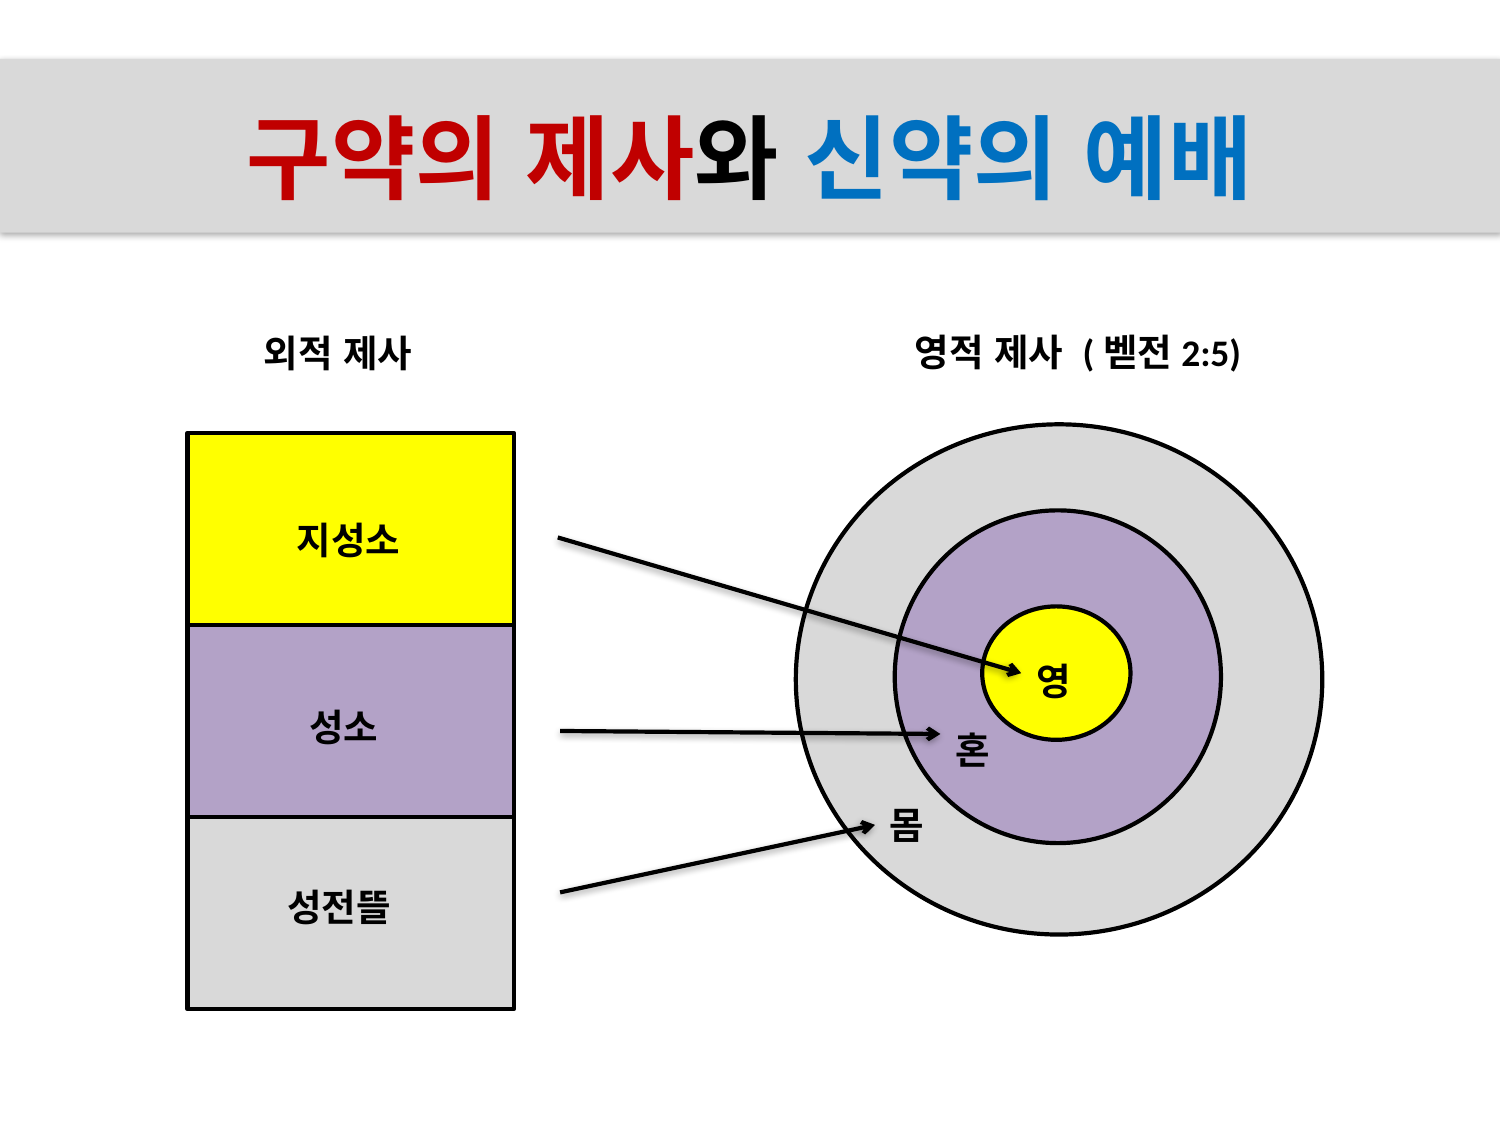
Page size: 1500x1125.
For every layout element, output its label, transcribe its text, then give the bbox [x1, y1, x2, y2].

text_box 성소 [294, 696, 421, 757]
text_box [185, 431, 516, 627]
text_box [559, 824, 876, 893]
text_box [185, 627, 516, 819]
text_box 성전뜰 [272, 876, 444, 937]
text_box [802, 744, 938, 823]
text_box [892, 682, 998, 729]
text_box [559, 730, 941, 735]
text_box 외적 제사 [249, 322, 486, 383]
text_box [185, 819, 516, 1011]
text_box 영적 제사 (벧전2:5) [899, 321, 1323, 382]
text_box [557, 537, 1022, 674]
text_box 지성소 [282, 509, 453, 570]
text_box 영 [1021, 650, 1103, 710]
text_box 몸 [875, 794, 956, 855]
title 구약의 제사와 신약의 예배 [75, 62, 1425, 250]
text_box [0, 58, 1500, 233]
text_box [980, 604, 1133, 742]
text_box [906, 508, 1224, 846]
text_box [839, 422, 1325, 937]
text_box 혼 [940, 719, 1022, 780]
text_box [793, 682, 900, 728]
